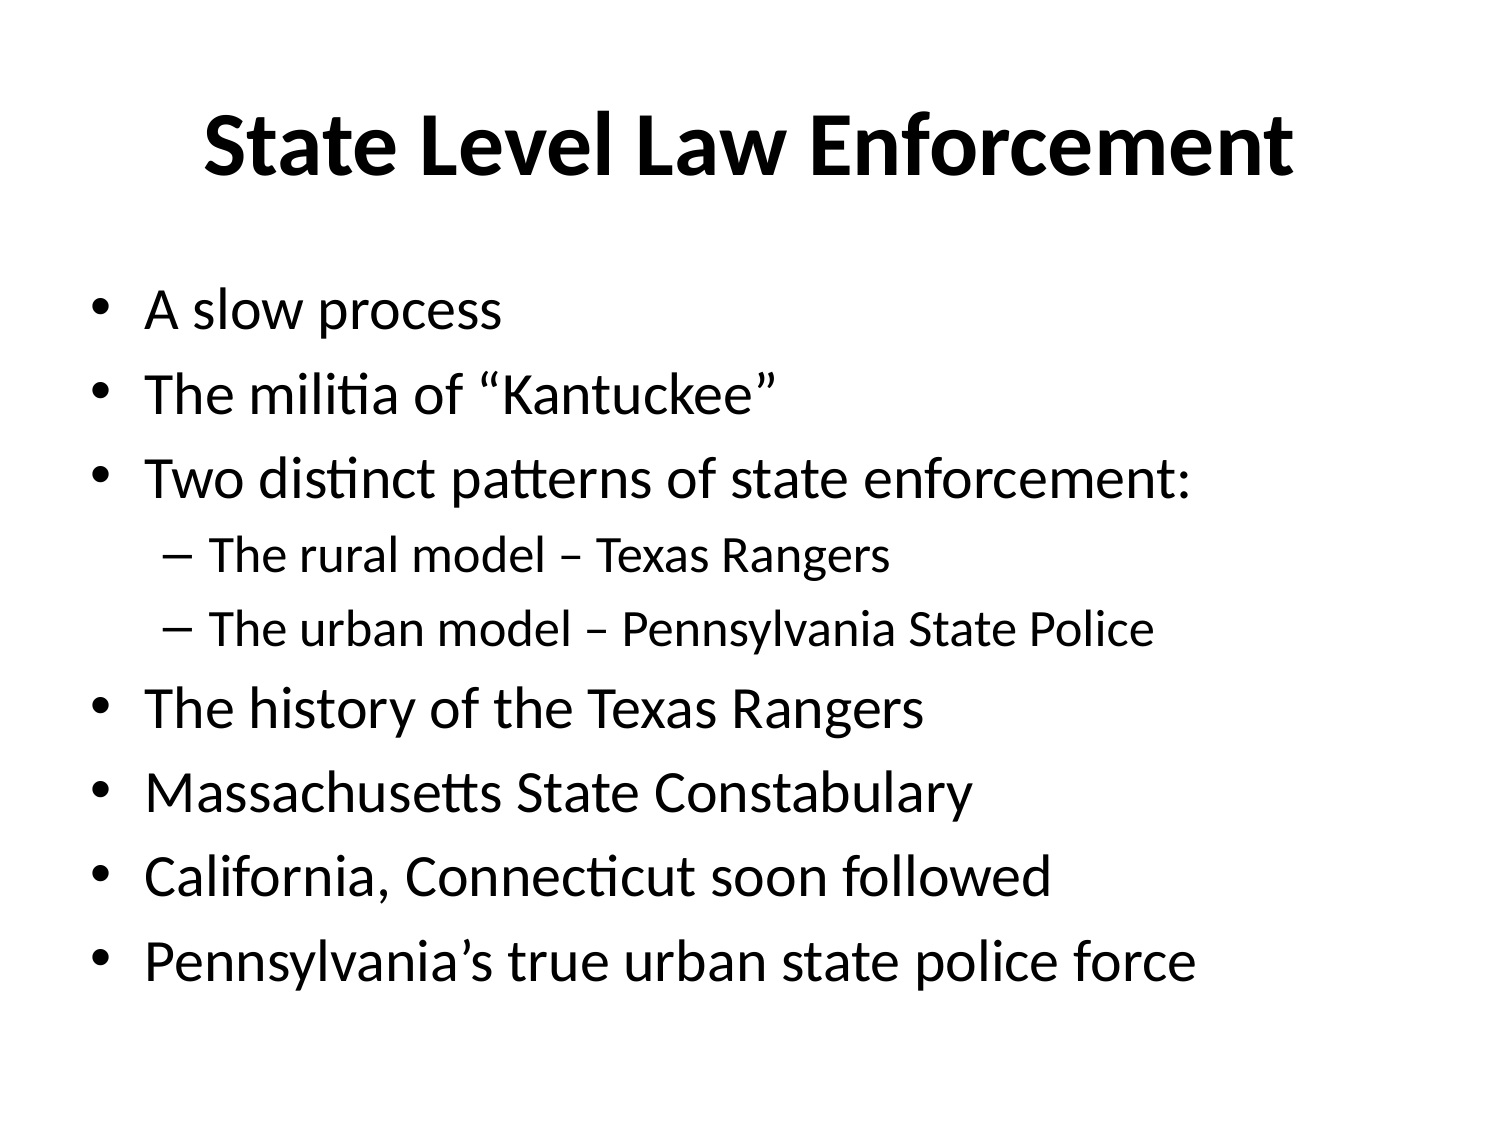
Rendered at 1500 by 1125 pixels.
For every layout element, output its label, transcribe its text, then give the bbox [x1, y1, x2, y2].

title State Level Law Enforcement [75, 45, 1425, 233]
list A slow process The militia of “Kantuckee” Two distinct patterns of state enforcement: The rural model – Texas Rangers The urban model – Pennsylvania State Police The history of the Texas Rangers Massachusetts State Constabulary California, Connecticut soon followed Pennsylvania’s true urban state police force [75, 262, 1425, 1005]
